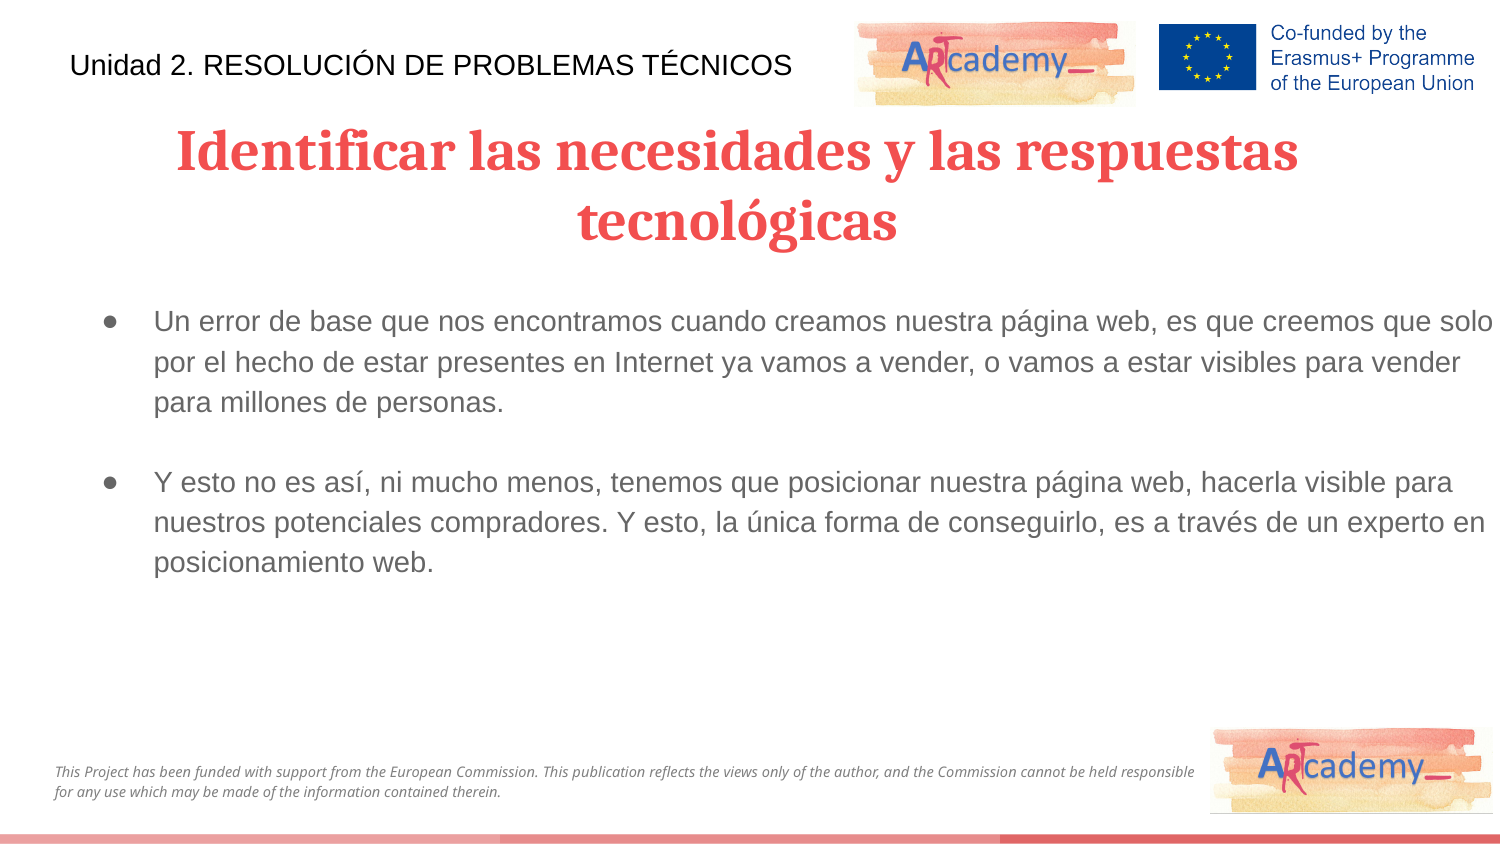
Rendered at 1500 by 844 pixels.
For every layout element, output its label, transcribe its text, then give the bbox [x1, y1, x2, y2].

text_box This Project has been funded with support from the European Commission. This publication reflects the views only of the author, and the Commission cannot be held responsible for any use which may be made of the information contained therein. [39, 754, 1205, 799]
picture [1210, 709, 1493, 844]
title Identificar las necesidades y las respuestas tecnológicas [136, 60, 1340, 268]
picture [854, 2, 1137, 138]
text_box Unidad 2. RESOLUCIÓN DE PROBLEMAS TÉCNICOS [54, 39, 840, 89]
list Un error de base que nos encontramos cuando creamos nuestra página web, es que creemos que solo por el hecho de estar presentes en Internet ya vamos a vender, o vamos a estar visibles para vender para millones de personas. Y esto no es así, ni mucho menos, tenemos que posicionar nuestra página web, hacerla visible para nuestros potenciales compradores. Y esto, la única forma de conseguirlo, es a través de un experto en posicionamiento web. [63, 282, 1500, 569]
picture [1158, 24, 1474, 94]
